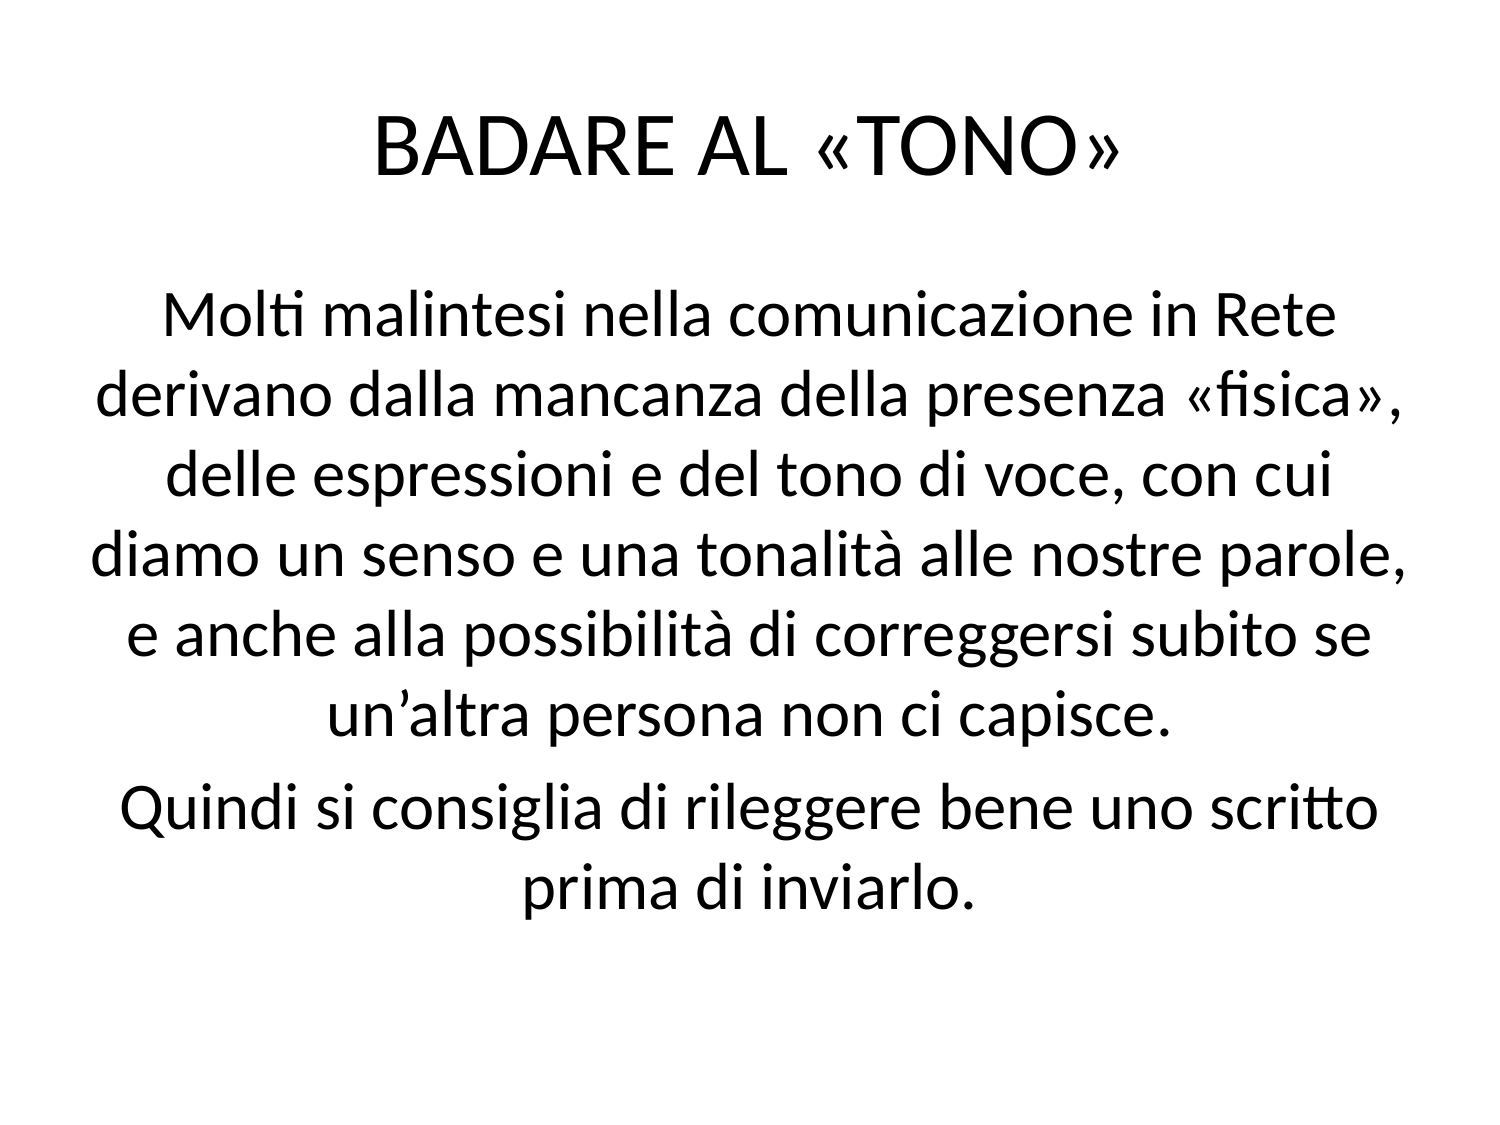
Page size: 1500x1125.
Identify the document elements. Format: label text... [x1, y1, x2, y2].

list Molti malintesi nella comunicazione in Rete derivano dalla mancanza della presenza «fisica», delle espressioni e del tono di voce, con cui diamo un senso e una tonalità alle nostre parole, e anche alla possibilità di correggersi subito se un’altra persona non ci capisce. Quindi si consiglia di rileggere bene uno scritto prima di inviarlo. [75, 262, 1425, 1005]
title BADARE AL «TONO» [75, 45, 1425, 233]
